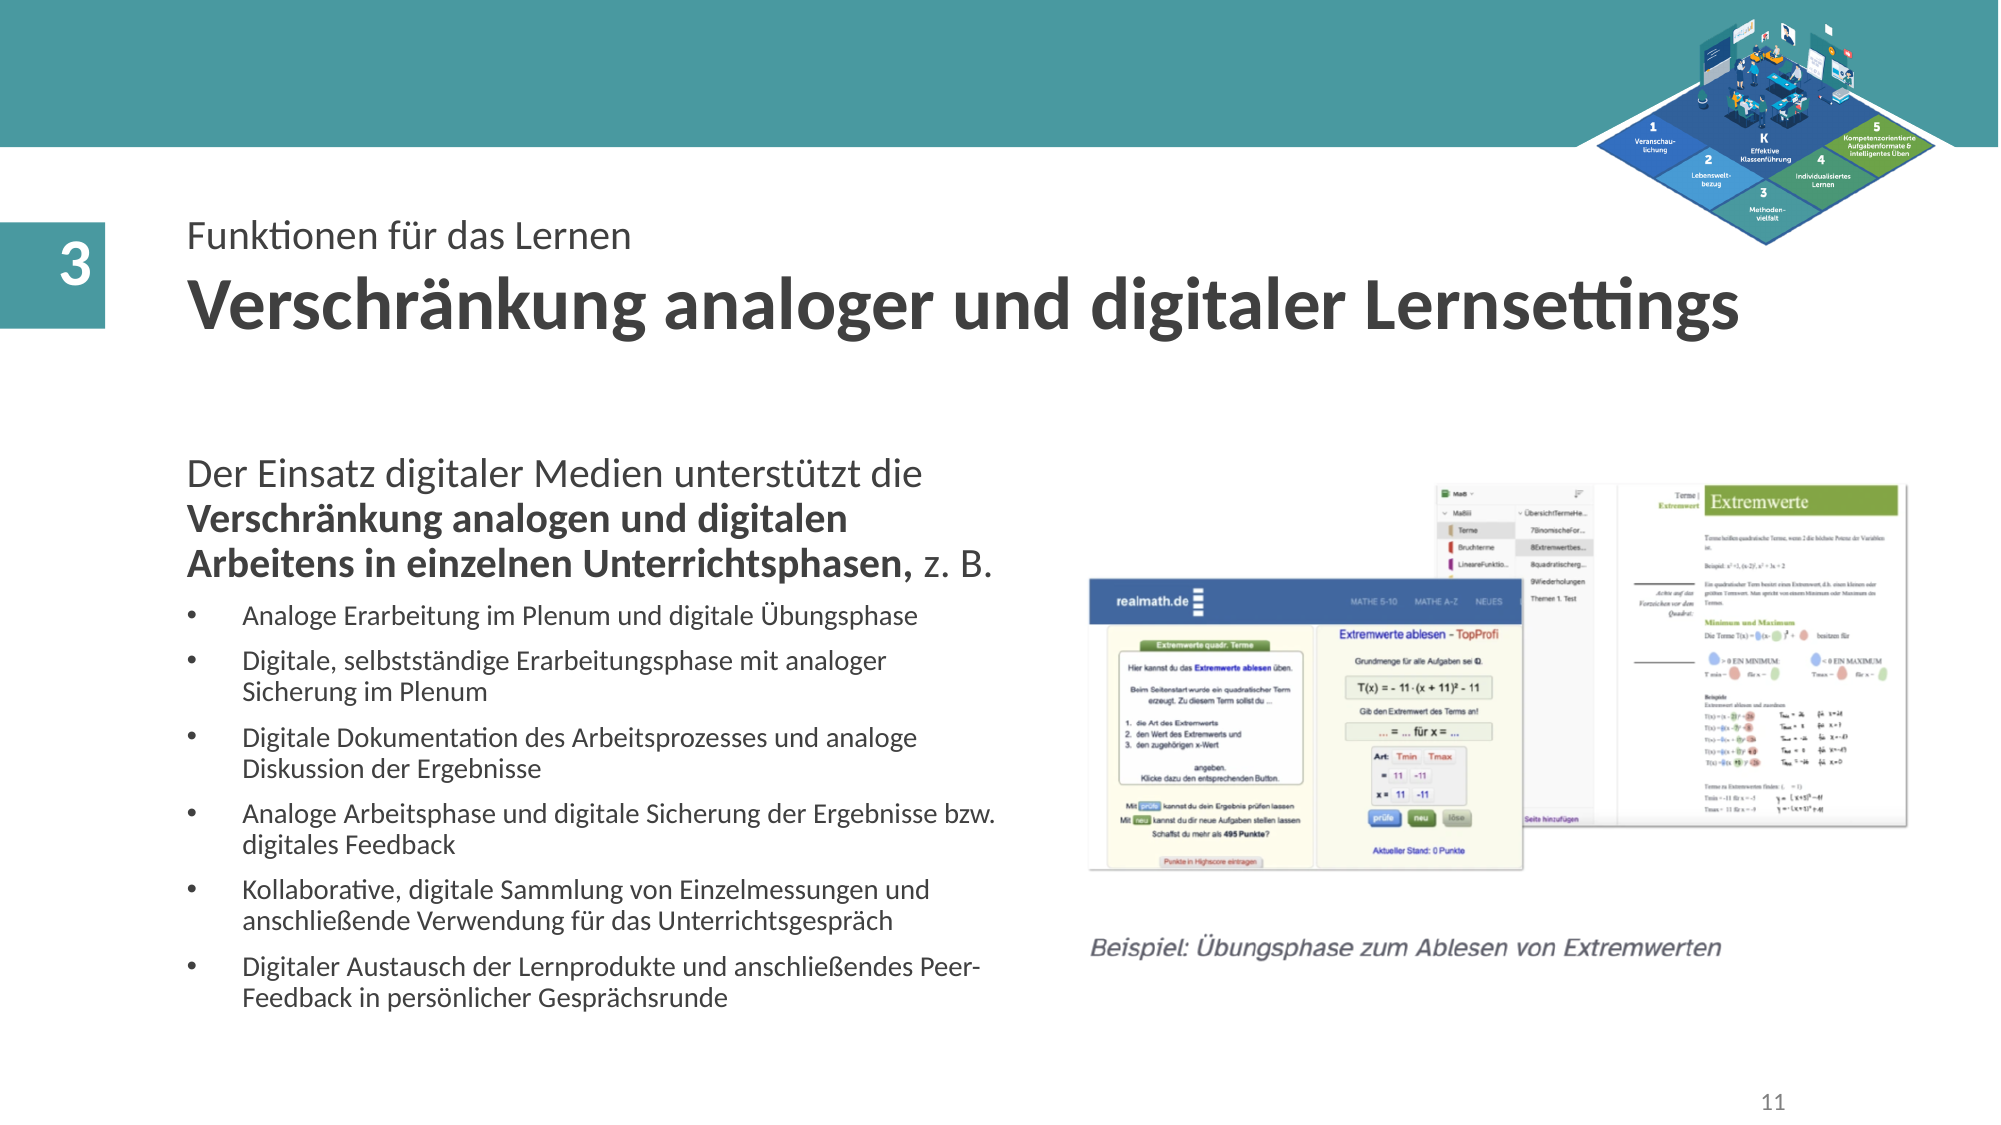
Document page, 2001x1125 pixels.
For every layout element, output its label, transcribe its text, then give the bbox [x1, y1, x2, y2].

list Der Einsatz digitaler Medien unterstützt die Verschränkung analogen und digitalen Arbeitens in einzelnen Unterrichtsphasen, z. B. Analoge Erarbeitung im Plenum und digitale Übungsphase Digitale, selbstständige Erarbeitungsphase mit analoger Sicherung im Plenum Digitale Dokumentation des Arbeitsprozesses und analoge Diskussion der Ergebnisse Analoge Arbeitsphase und digitale Sicherung der Ergebnisse bzw. digitales Feedback Kollaborative, digitale Sammlung von Einzelmessungen und anschließende Verwendung für das Unterrichtsgespräch Digitaler Austausch der Lernprodukte und anschließendes Peer-Feedback in persönlicher Gesprächsrunde [171, 443, 1018, 1036]
slide_number 11 [1350, 1075, 1801, 1125]
list Funktionen für das Lernen [171, 183, 1663, 267]
picture [1054, 459, 1922, 989]
picture [1589, 12, 1942, 249]
list Verschränkung analoger und digitaler Lernsettings [172, 259, 1801, 354]
